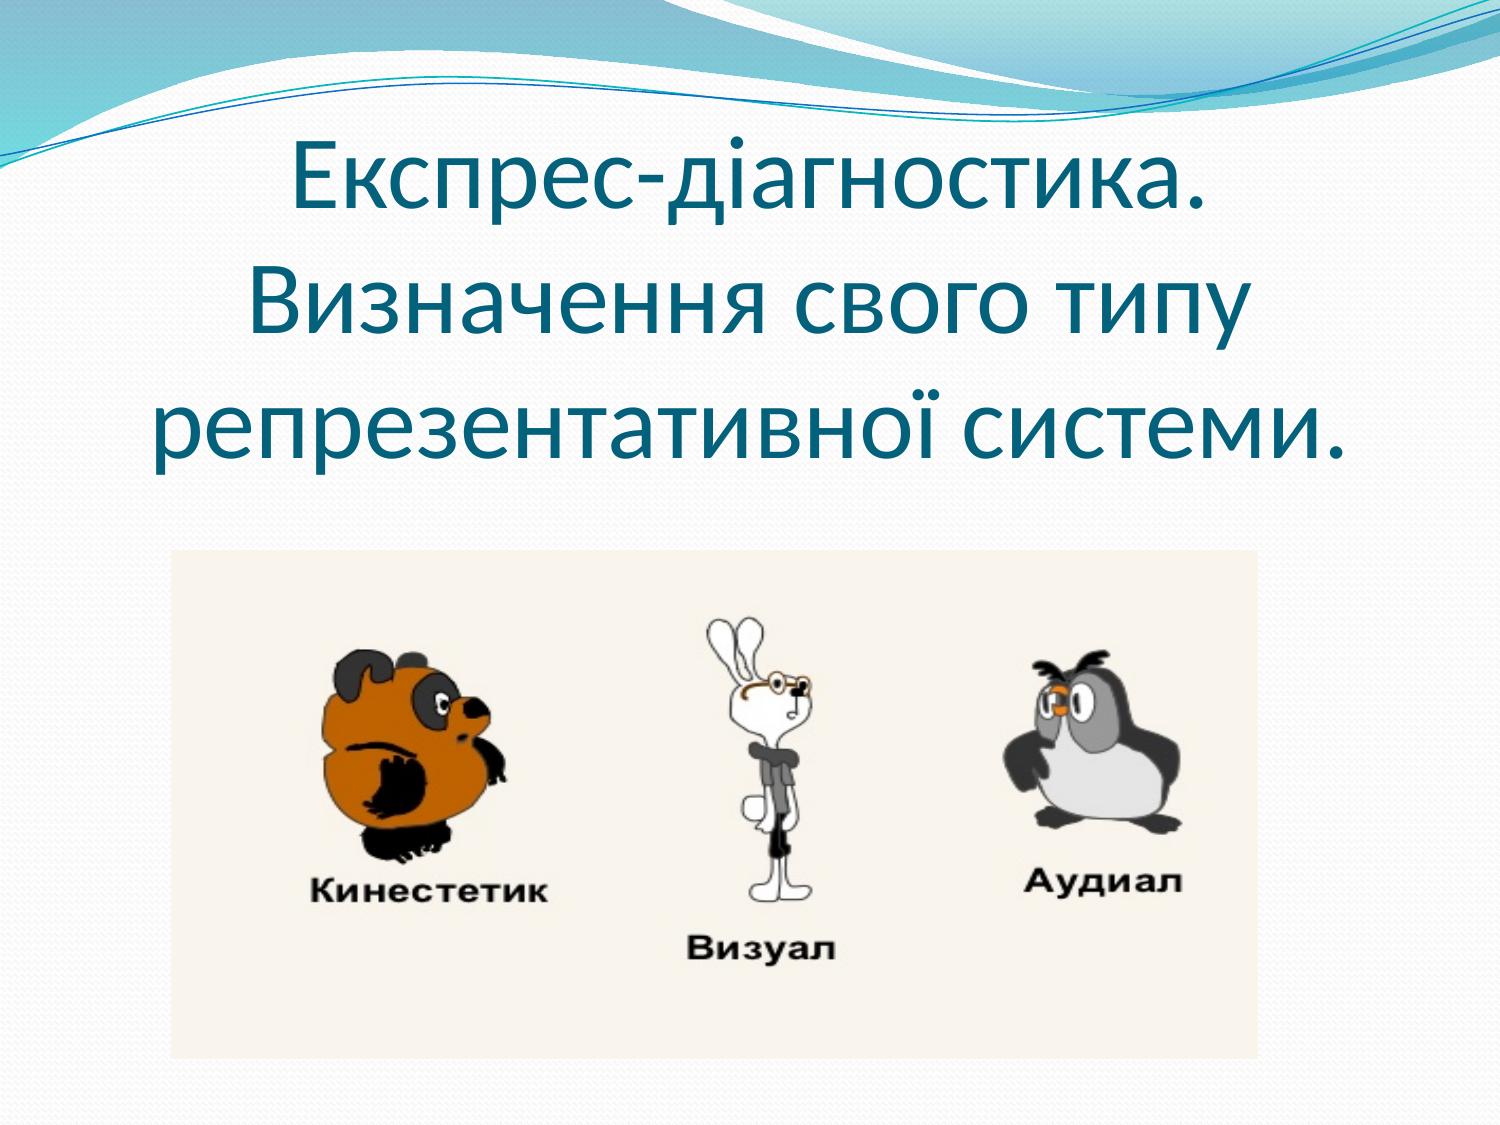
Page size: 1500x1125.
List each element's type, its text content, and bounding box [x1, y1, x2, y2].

title Експрес-діагностика. Визначення свого типу репрезентативної системи. [75, 78, 1425, 480]
picture [170, 550, 1259, 1059]
